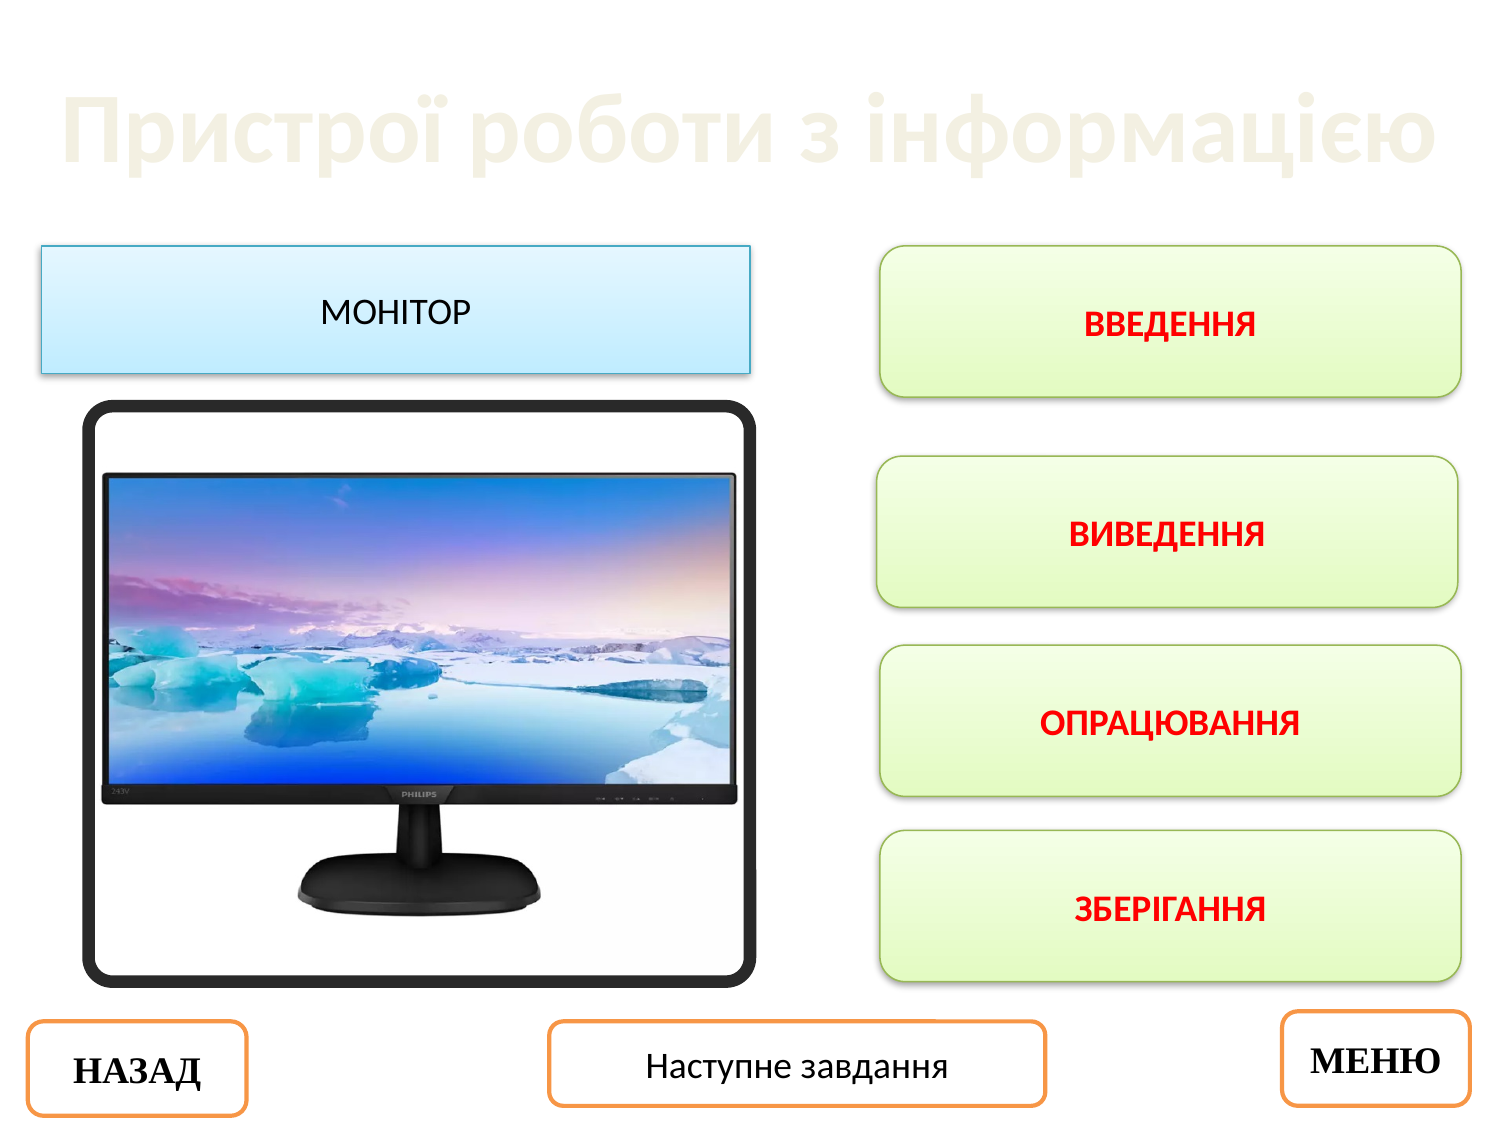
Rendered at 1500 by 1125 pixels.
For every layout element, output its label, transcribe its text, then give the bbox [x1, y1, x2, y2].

text_box ЗБЕРІГАННЯ [879, 829, 1462, 983]
text_box МОНІТОР [41, 245, 751, 374]
text_box МЕНЮ [1279, 1009, 1472, 1108]
text_box Наступне завдання [547, 1019, 1048, 1108]
text_box Пристрої роботи з інформацією [45, 54, 1455, 190]
footer Ведмідська Наталія Миколаївна [512, 1042, 988, 1103]
text_box ВИВЕДЕННЯ [875, 455, 1459, 609]
text_box НАЗАД [25, 1019, 249, 1118]
text_box ОПРАЦЮВАННЯ [879, 644, 1462, 798]
picture [88, 405, 751, 982]
text_box ВВЕДЕННЯ [879, 245, 1462, 398]
